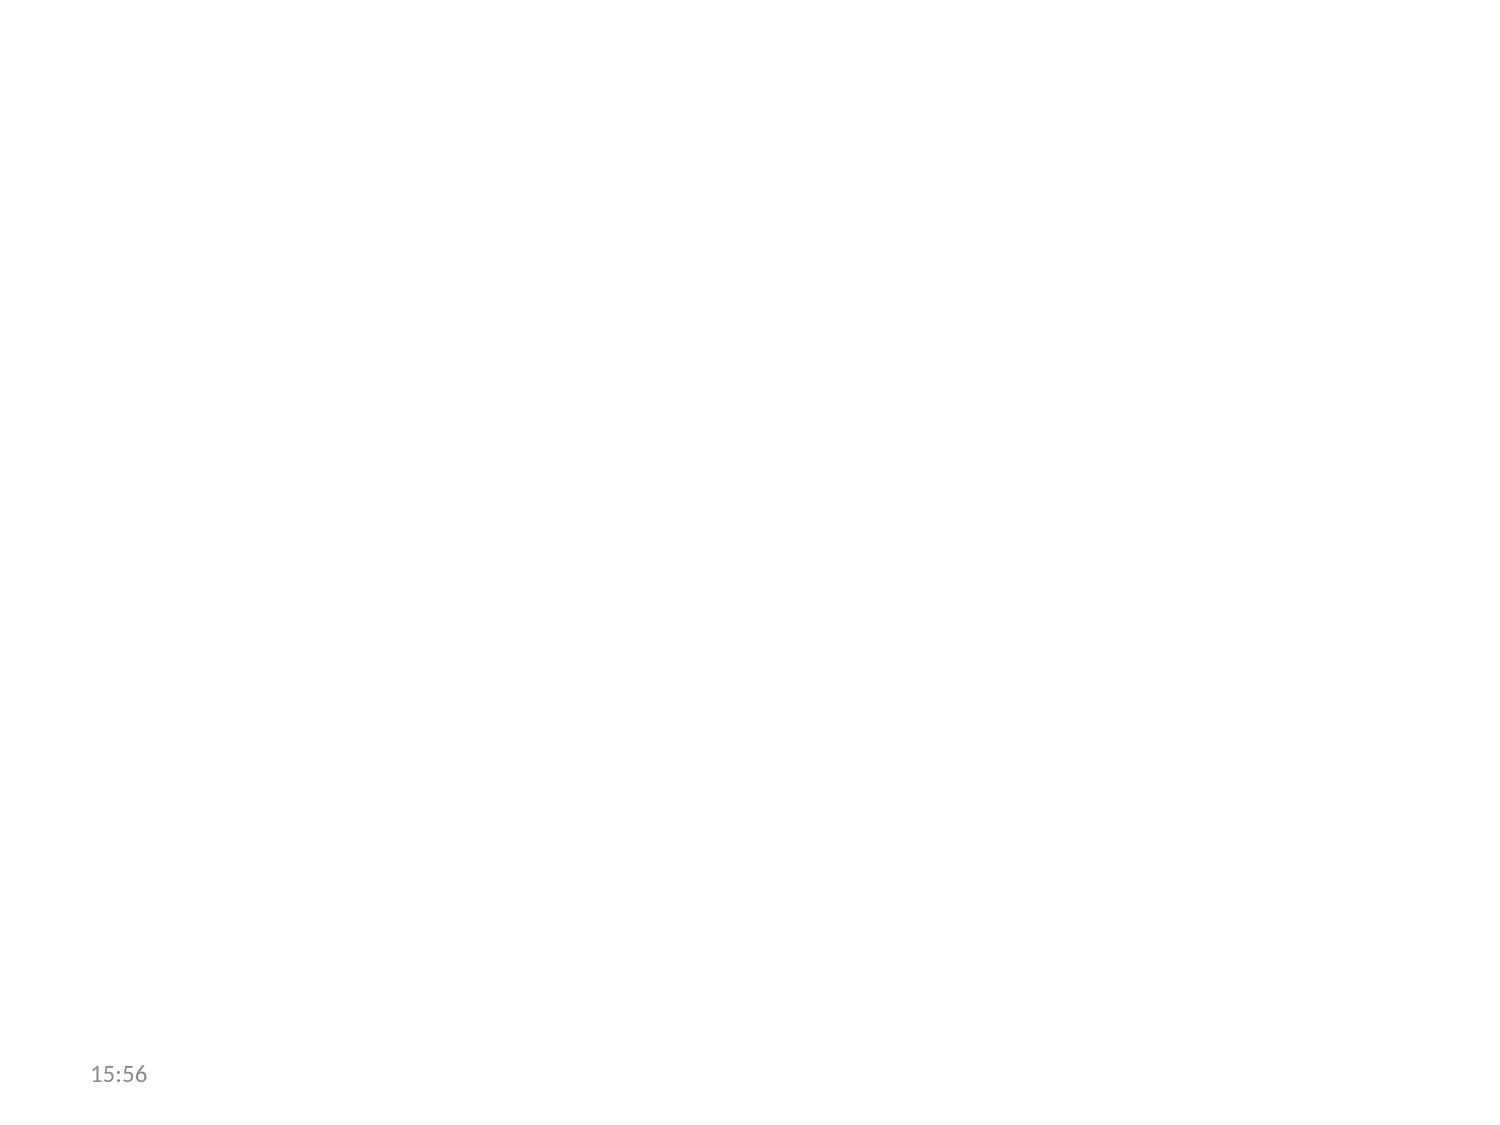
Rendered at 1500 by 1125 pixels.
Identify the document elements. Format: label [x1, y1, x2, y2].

slide_number [75, 1042, 425, 1103]
